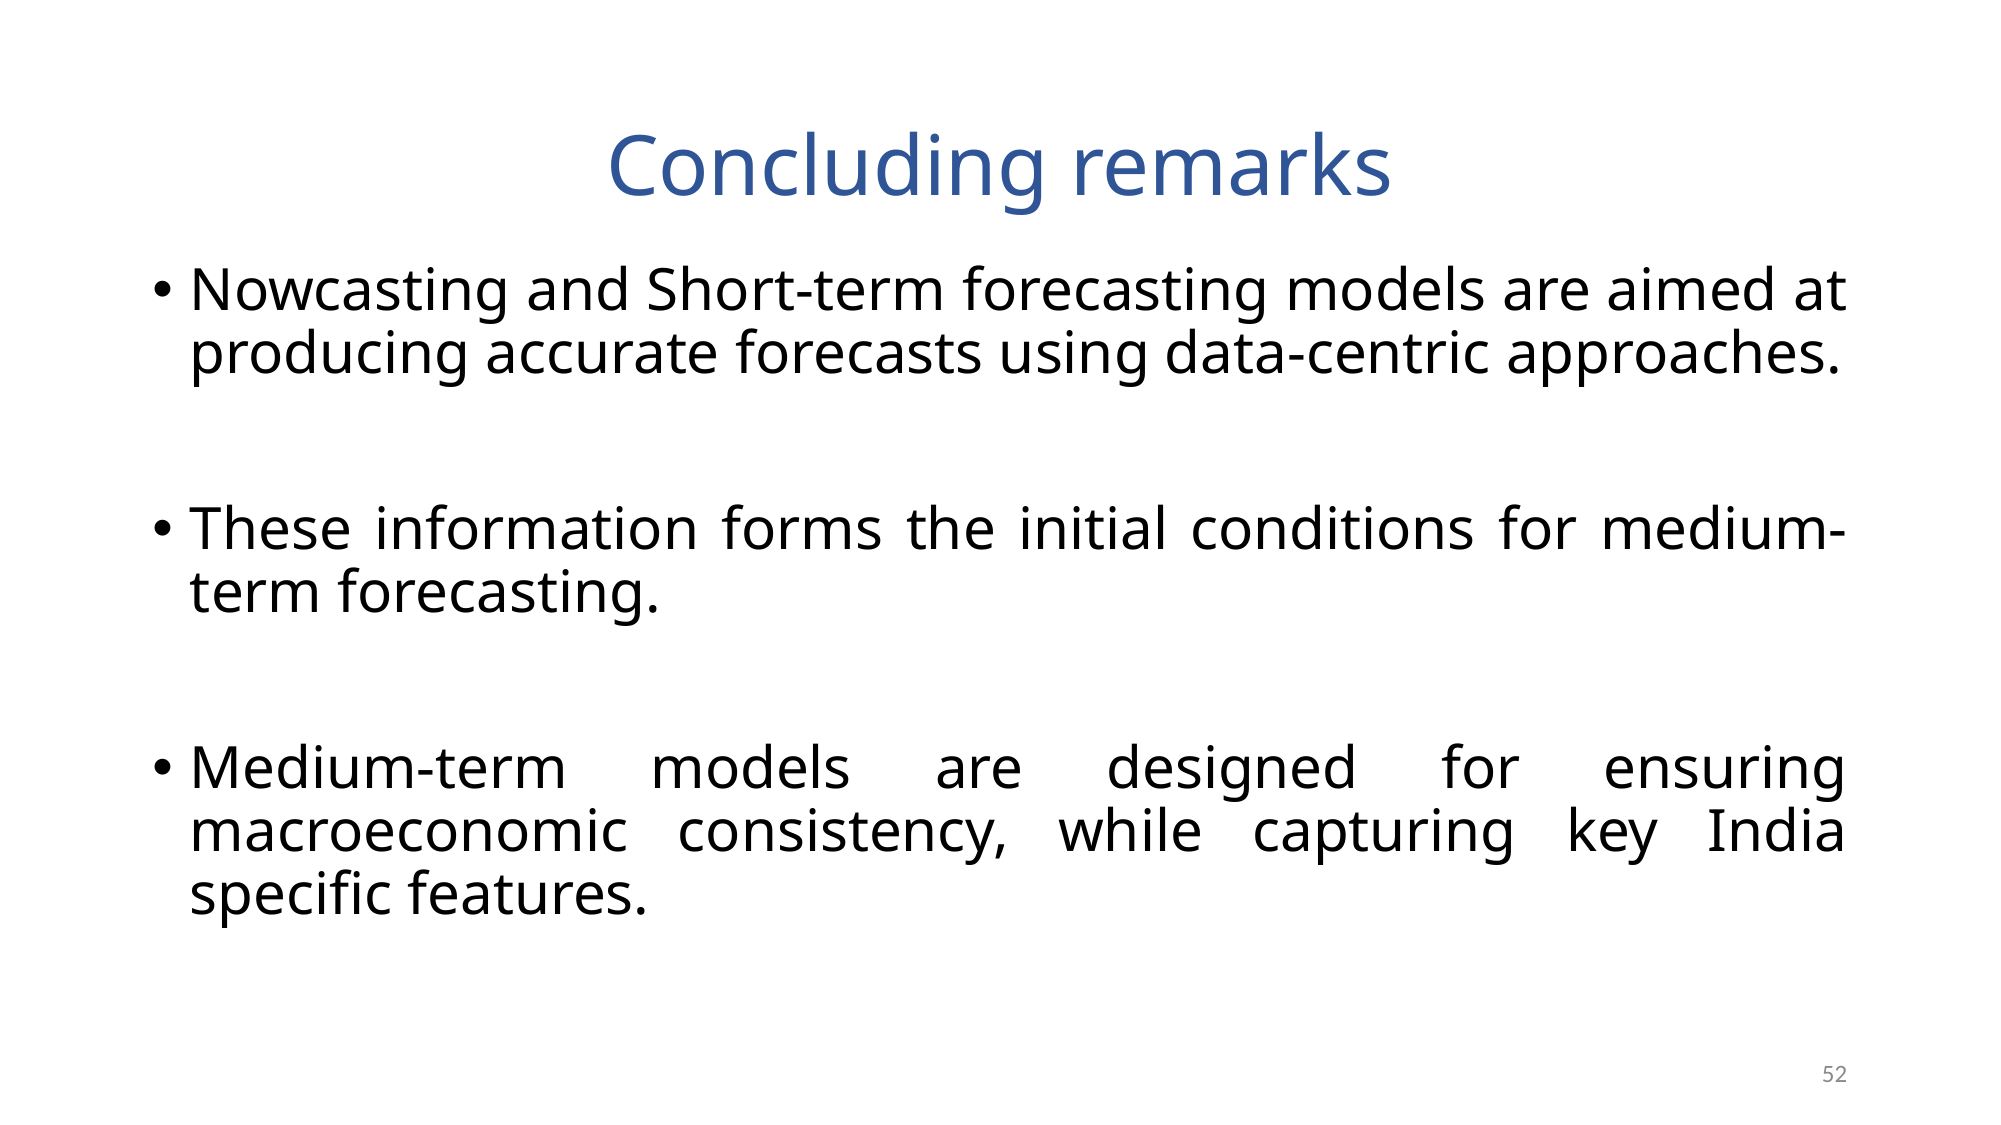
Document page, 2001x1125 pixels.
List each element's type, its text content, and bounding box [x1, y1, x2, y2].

title Concluding remarks [137, 59, 1863, 252]
list Nowcasting and Short-term forecasting models are aimed at producing accurate forecasts using data-centric approaches. These information forms the initial conditions for medium-term forecasting. Medium-term models are designed for ensuring macroeconomic consistency, while capturing key India specific features. [137, 252, 1863, 967]
slide_number 52 [1412, 1042, 1863, 1103]
